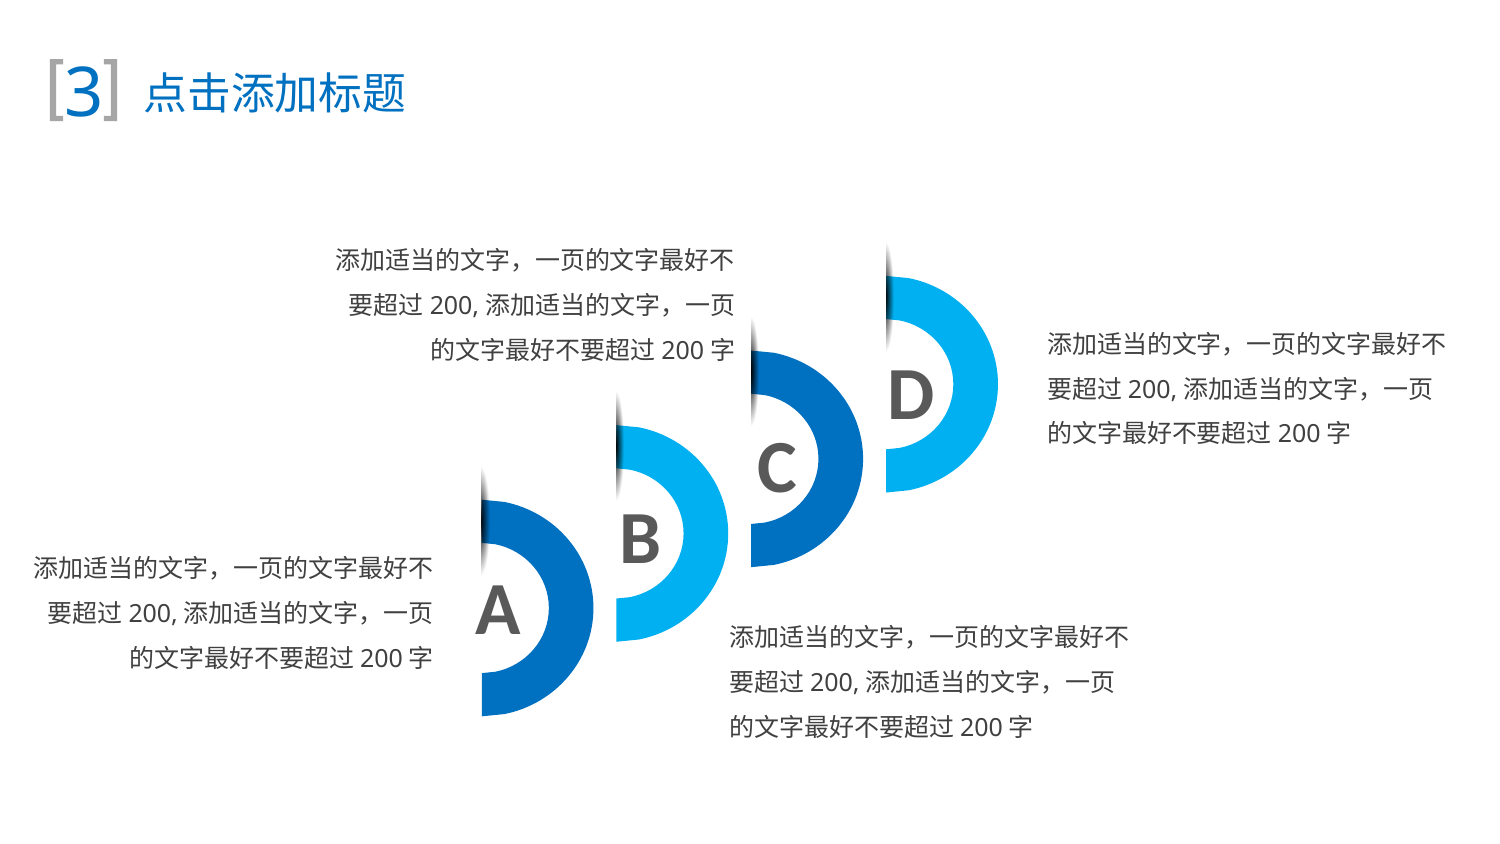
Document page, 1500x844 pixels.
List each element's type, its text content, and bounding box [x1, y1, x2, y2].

text_box D [873, 336, 951, 442]
picture [751, 316, 759, 427]
picture [481, 465, 490, 577]
text_box [616, 425, 729, 642]
text_box [751, 351, 864, 568]
text_box 添加适当的文字，一页的文字最好不要超过200,添加适当的文字，一页的文字最好不要超过200字 [318, 231, 750, 363]
picture [616, 469, 624, 502]
text_box [886, 276, 998, 493]
text_box 3 [49, 42, 119, 138]
text_box [481, 500, 594, 717]
text_box 点击添加标题 [128, 58, 421, 126]
text_box 添加适当的文字，一页的文字最好不要超过200,添加适当的文字，一页的文字最好不要超过200字 [17, 539, 449, 671]
text_box B [604, 481, 677, 586]
picture [616, 390, 624, 425]
text_box C [742, 410, 813, 516]
text_box [49, 59, 64, 122]
picture [886, 241, 894, 276]
text_box A [460, 551, 537, 657]
text_box 添加适当的文字，一页的文字最好不要超过200,添加适当的文字，一页的文字最好不要超过200字 [1032, 314, 1464, 447]
picture [886, 320, 894, 353]
text_box [103, 59, 118, 122]
text_box 添加适当的文字，一页的文字最好不要超过200,添加适当的文字，一页的文字最好不要超过200字 [714, 608, 1146, 740]
